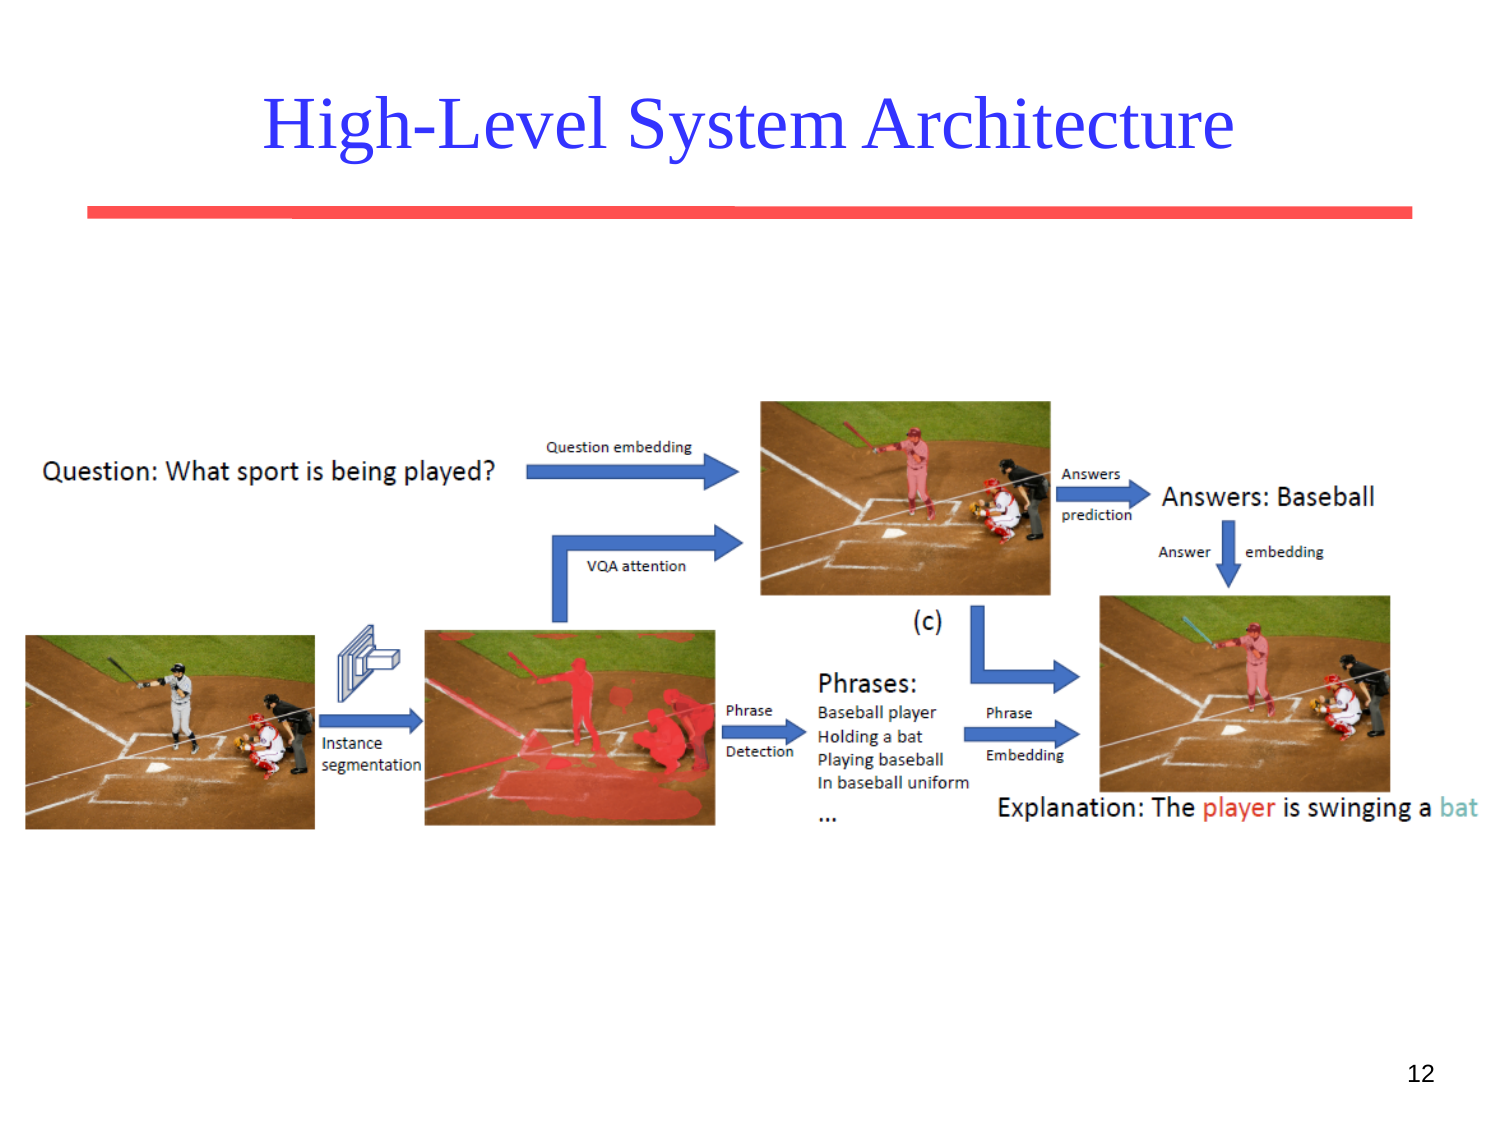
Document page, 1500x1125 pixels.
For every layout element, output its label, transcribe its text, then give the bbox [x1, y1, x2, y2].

picture [0, 400, 1500, 850]
title High-Level System Architecture [112, 37, 1388, 201]
slide_number 12 [1137, 1049, 1451, 1125]
